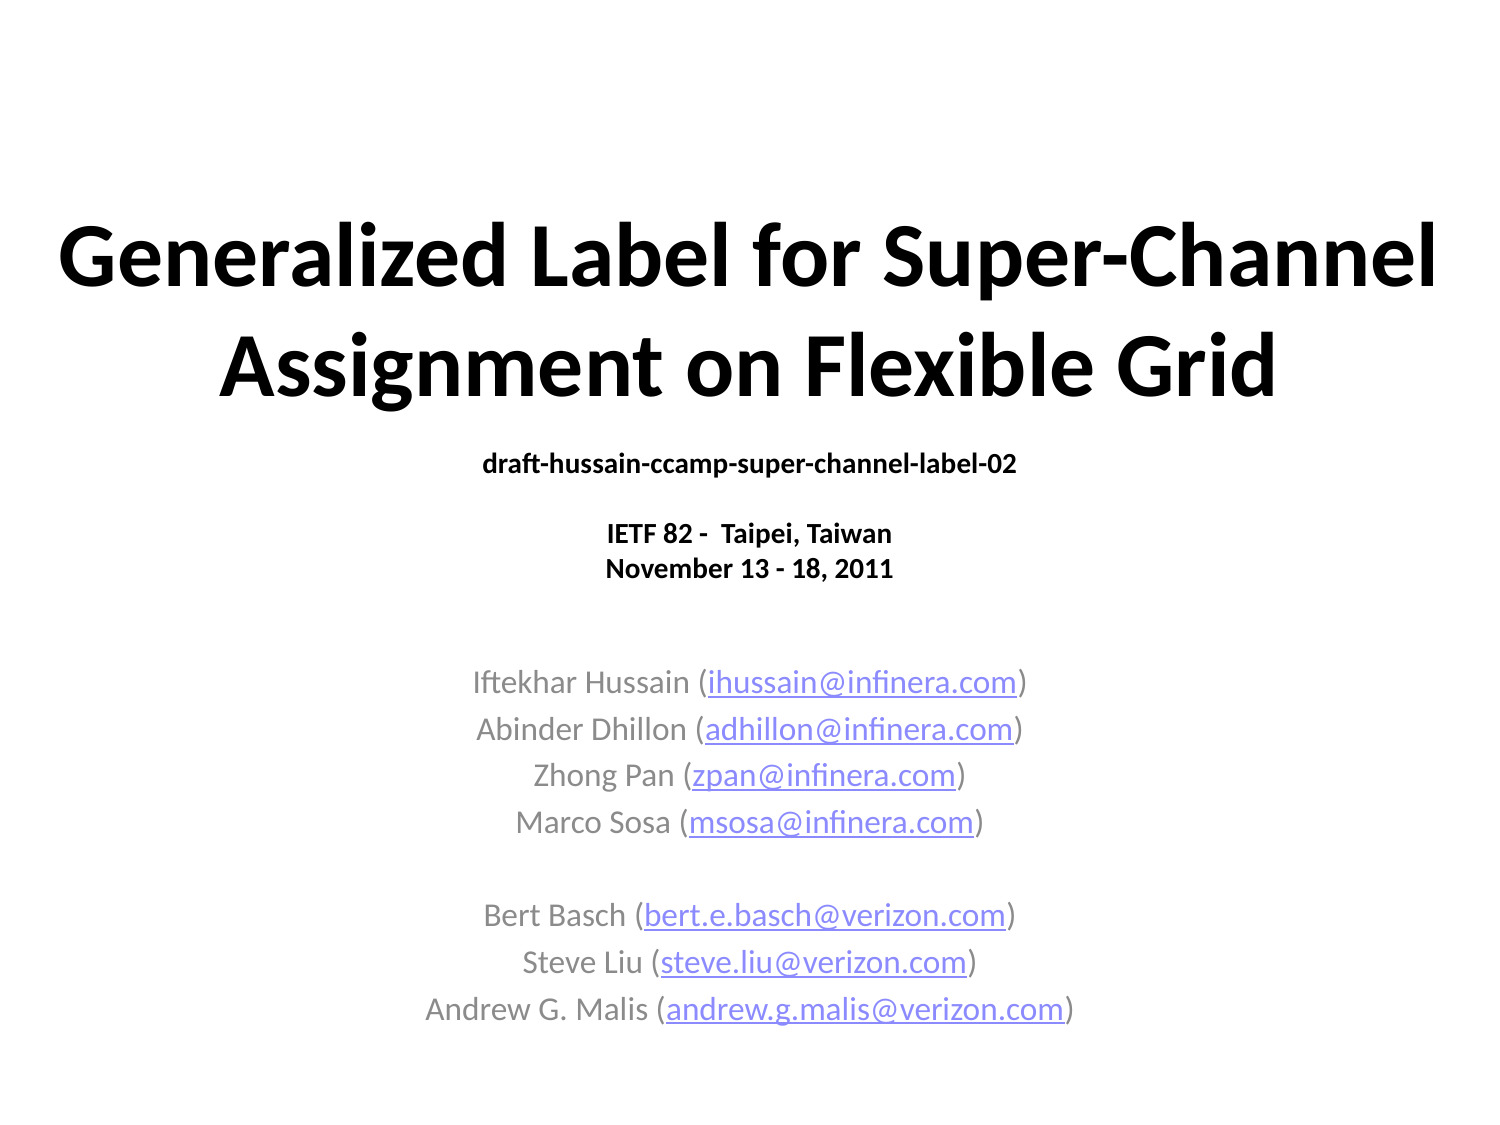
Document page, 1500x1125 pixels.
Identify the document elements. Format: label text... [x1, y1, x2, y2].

title Generalized Label for Super-Channel Assignment on Flexible Grid [0, 184, 1500, 426]
subtitle Iftekhar Hussain (ihussain@infinera.com) Abinder Dhillon (adhillon@infinera.com) Zhong Pan (zpan@infinera.com) Marco Sosa (msosa@infinera.com) Bert Basch (bert.e.basch@verizon.com) Steve Liu (steve.liu@verizon.com) Andrew G. Malis (andrew.g.malis@verizon.com) [0, 652, 1500, 1035]
text_box draft-hussain-ccamp-super-channel-label-02 IETF 82 - Taipei, Taiwan November 13 - 18, 2011 [0, 453, 1500, 575]
